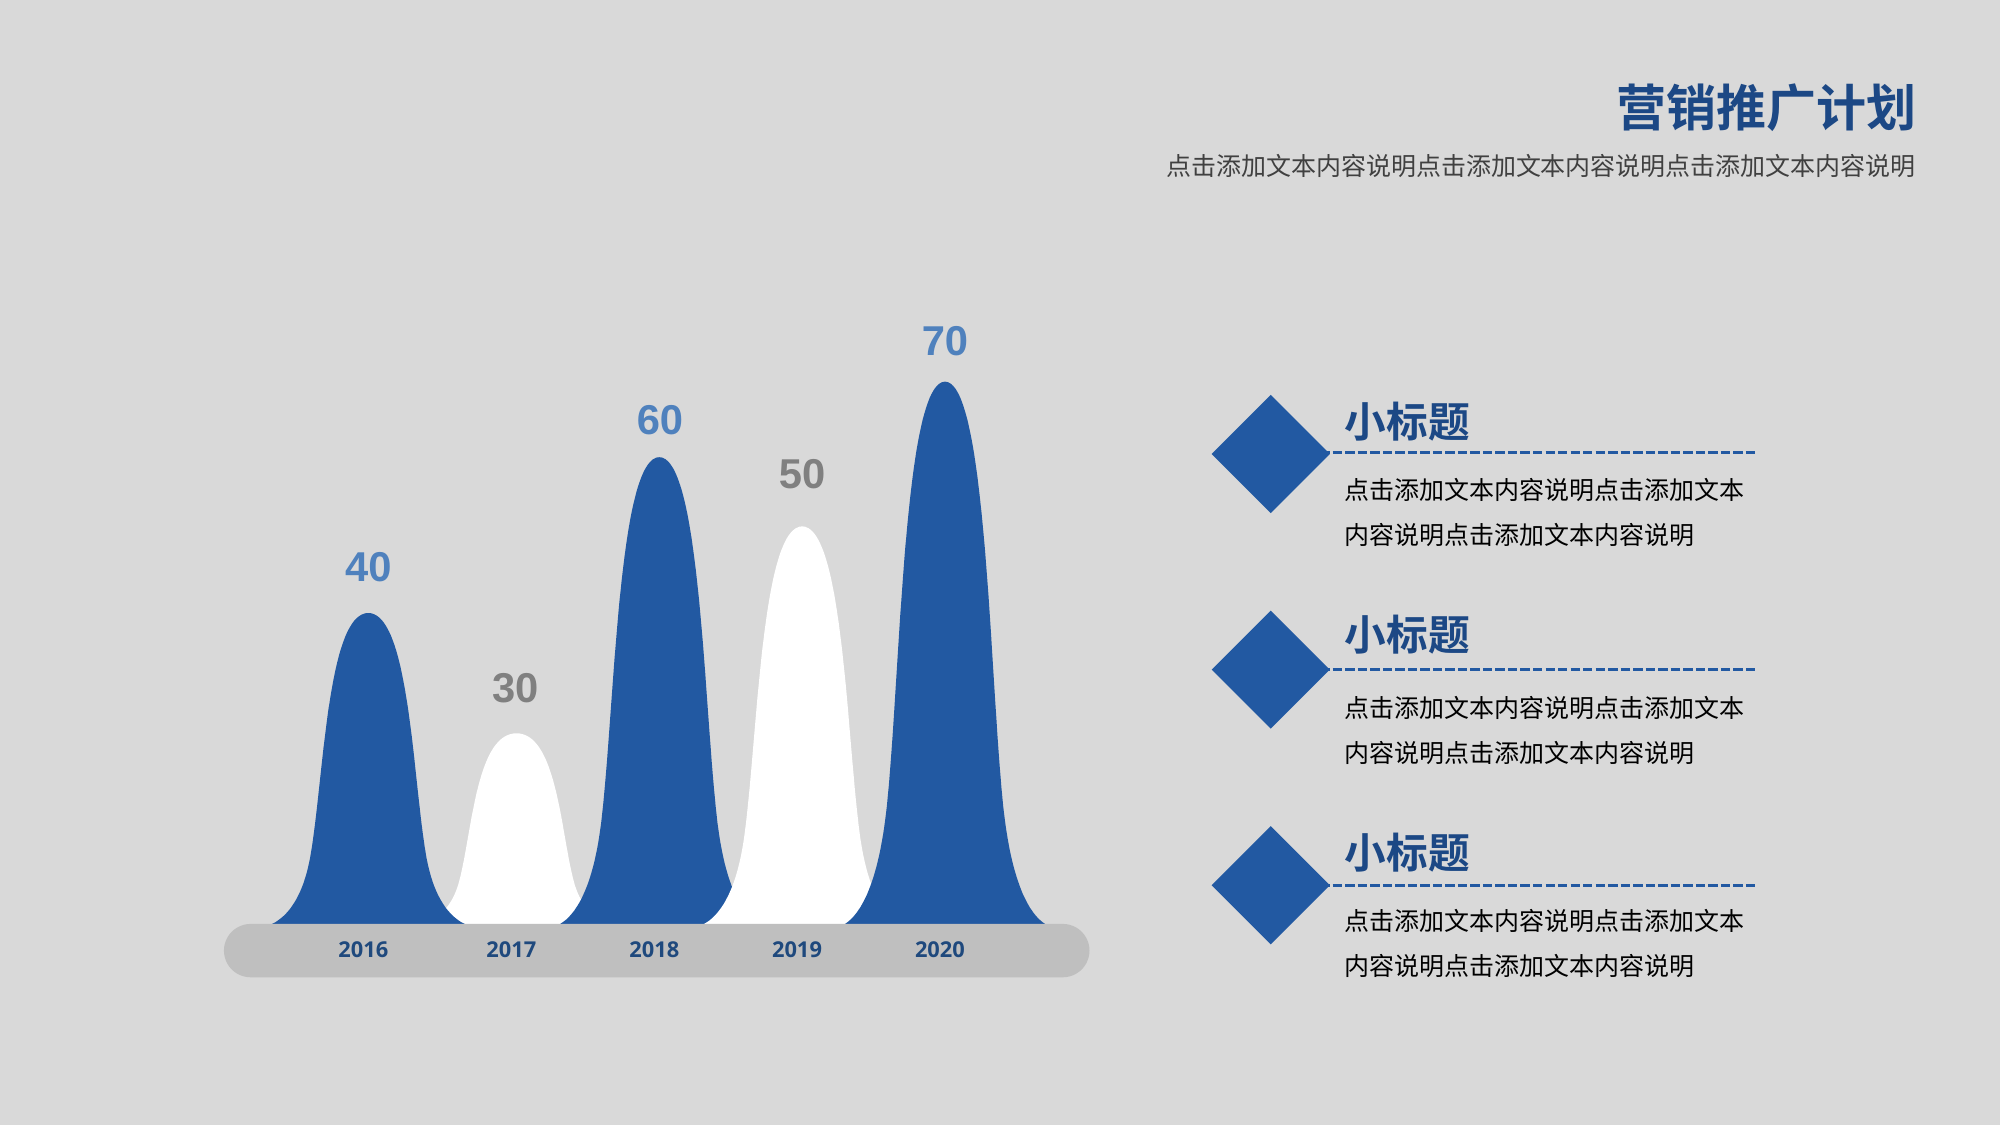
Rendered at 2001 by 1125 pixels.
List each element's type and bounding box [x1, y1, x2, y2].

text_box [1064, 69, 1932, 184]
text_box [223, 306, 1776, 992]
